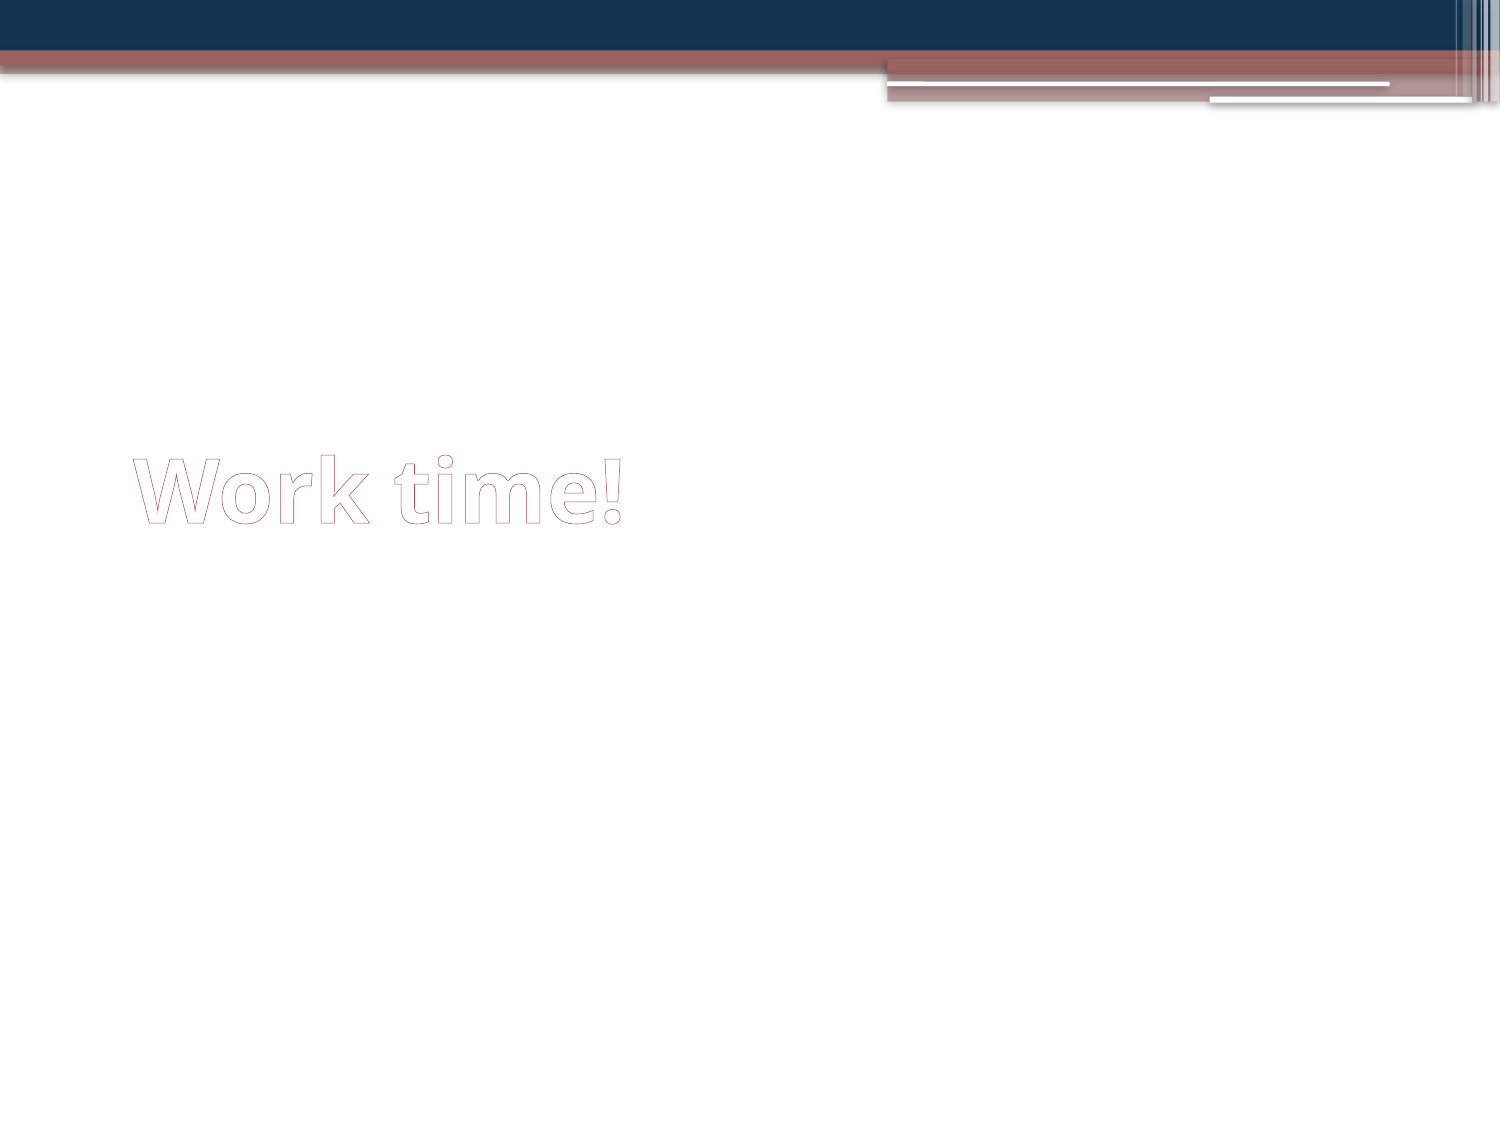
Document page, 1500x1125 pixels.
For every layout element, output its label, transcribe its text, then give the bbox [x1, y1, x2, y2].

title Work time! [118, 324, 1394, 549]
